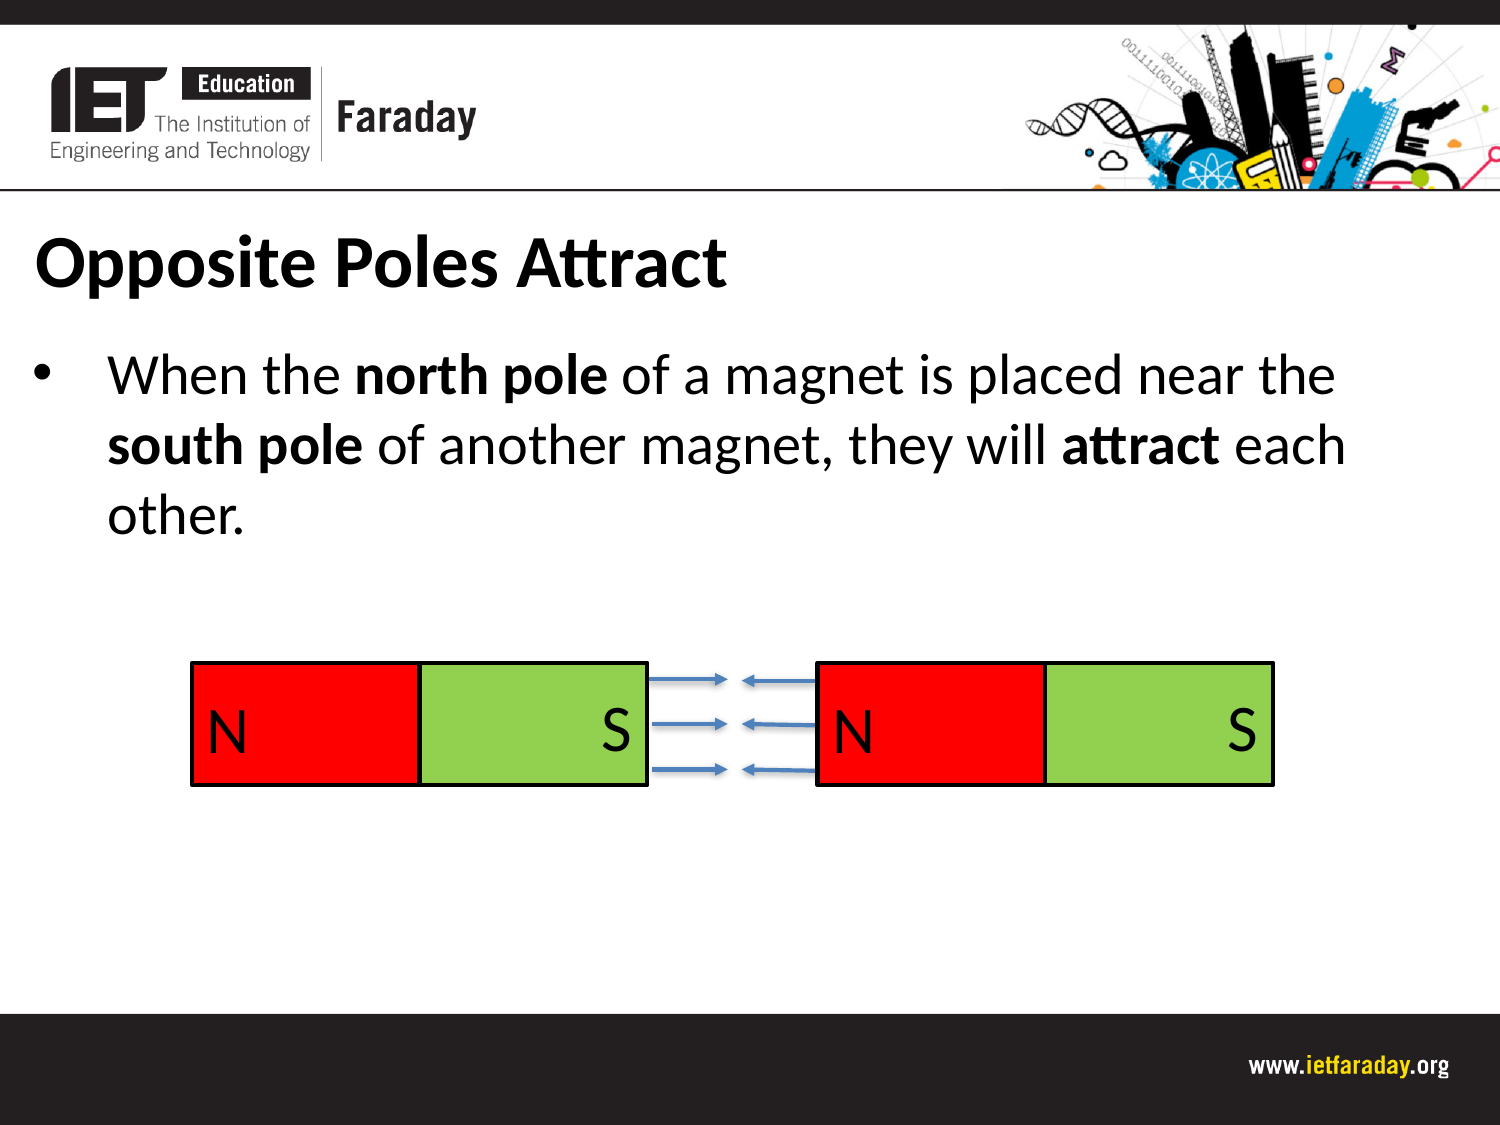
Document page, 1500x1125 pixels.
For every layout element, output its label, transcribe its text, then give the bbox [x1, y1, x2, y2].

text_box Opposite Poles Attract [20, 205, 1284, 310]
text_box When the north pole of a magnet is placed near the south pole of another magnet, they will attract each other. [17, 328, 1447, 554]
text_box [191, 662, 1273, 786]
picture [0, 0, 1500, 1125]
